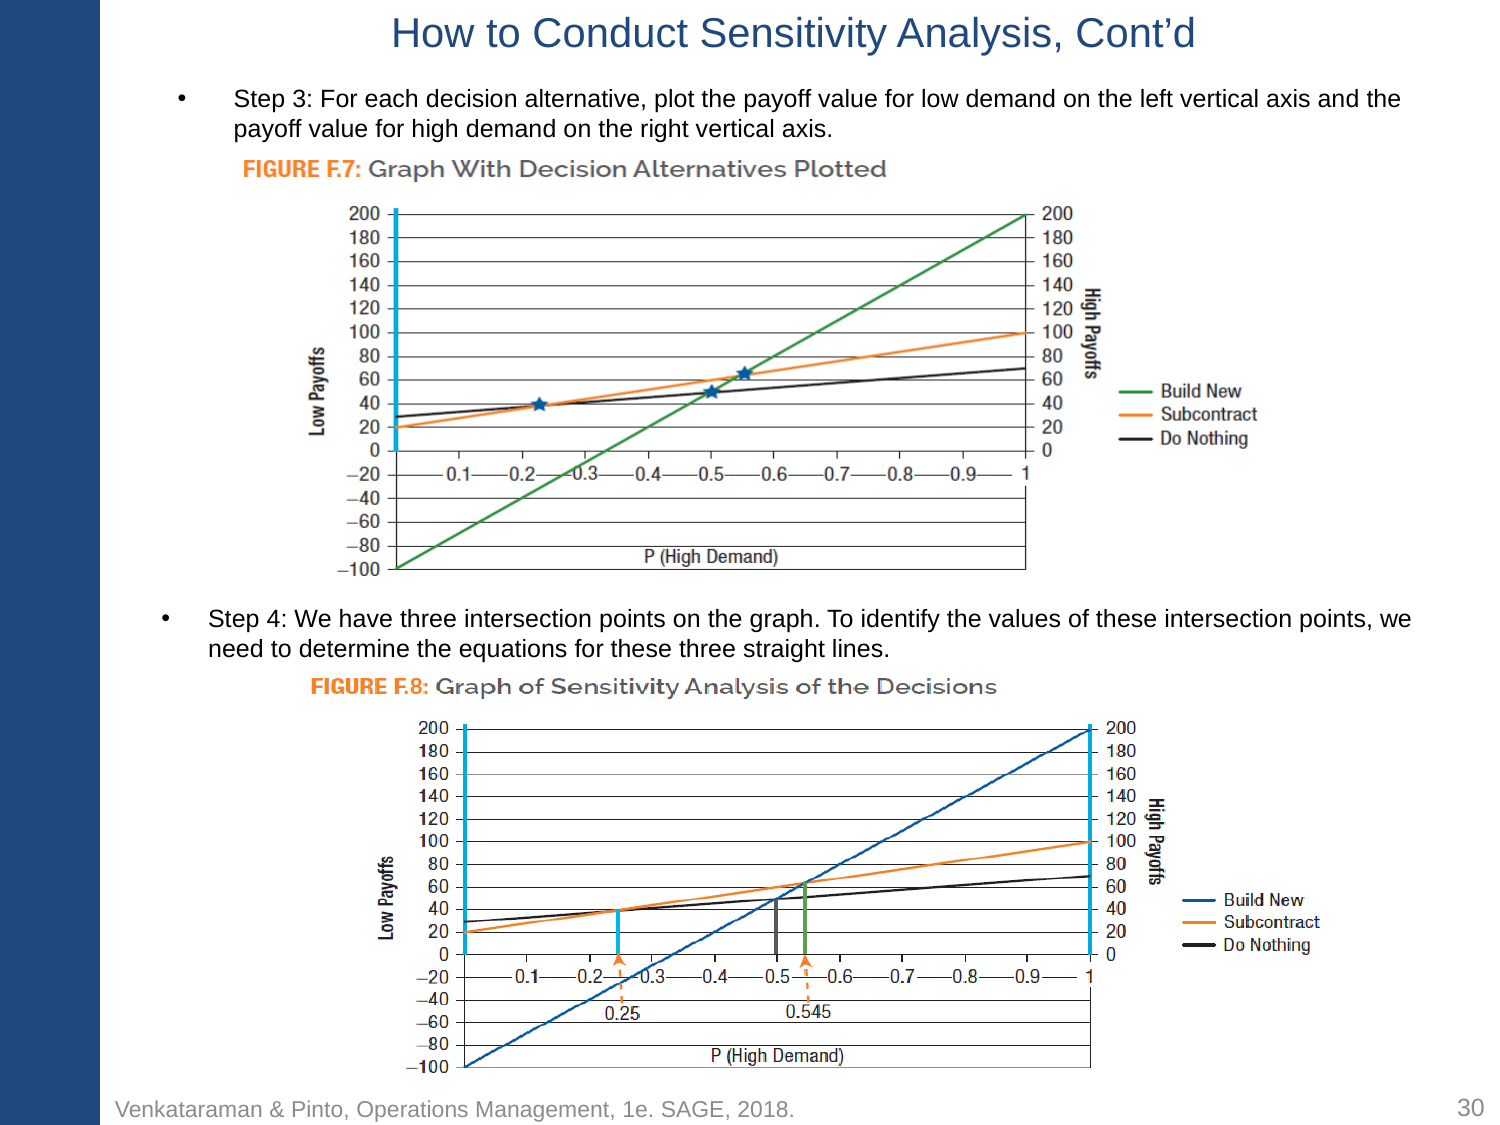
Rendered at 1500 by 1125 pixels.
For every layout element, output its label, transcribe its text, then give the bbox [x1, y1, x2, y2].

footer Venkataraman & Pinto, Operations Management, 1e. SAGE, 2018. [99, 1087, 1250, 1125]
text_box Step 4: We have three intersection points on the graph. To identify the values of these intersection points, we need to determine the equations for these three straight lines. [146, 595, 1435, 670]
picture [299, 670, 1339, 1088]
slide_number 30 [1425, 1087, 1500, 1125]
title How to Conduct Sensitivity Analysis, Cont’d [162, 0, 1425, 63]
list Step 3: For each decision alternative, plot the payoff value for low demand on the left vertical axis and the payoff value for high demand on the right vertical axis. [162, 75, 1425, 163]
picture [237, 149, 1276, 599]
